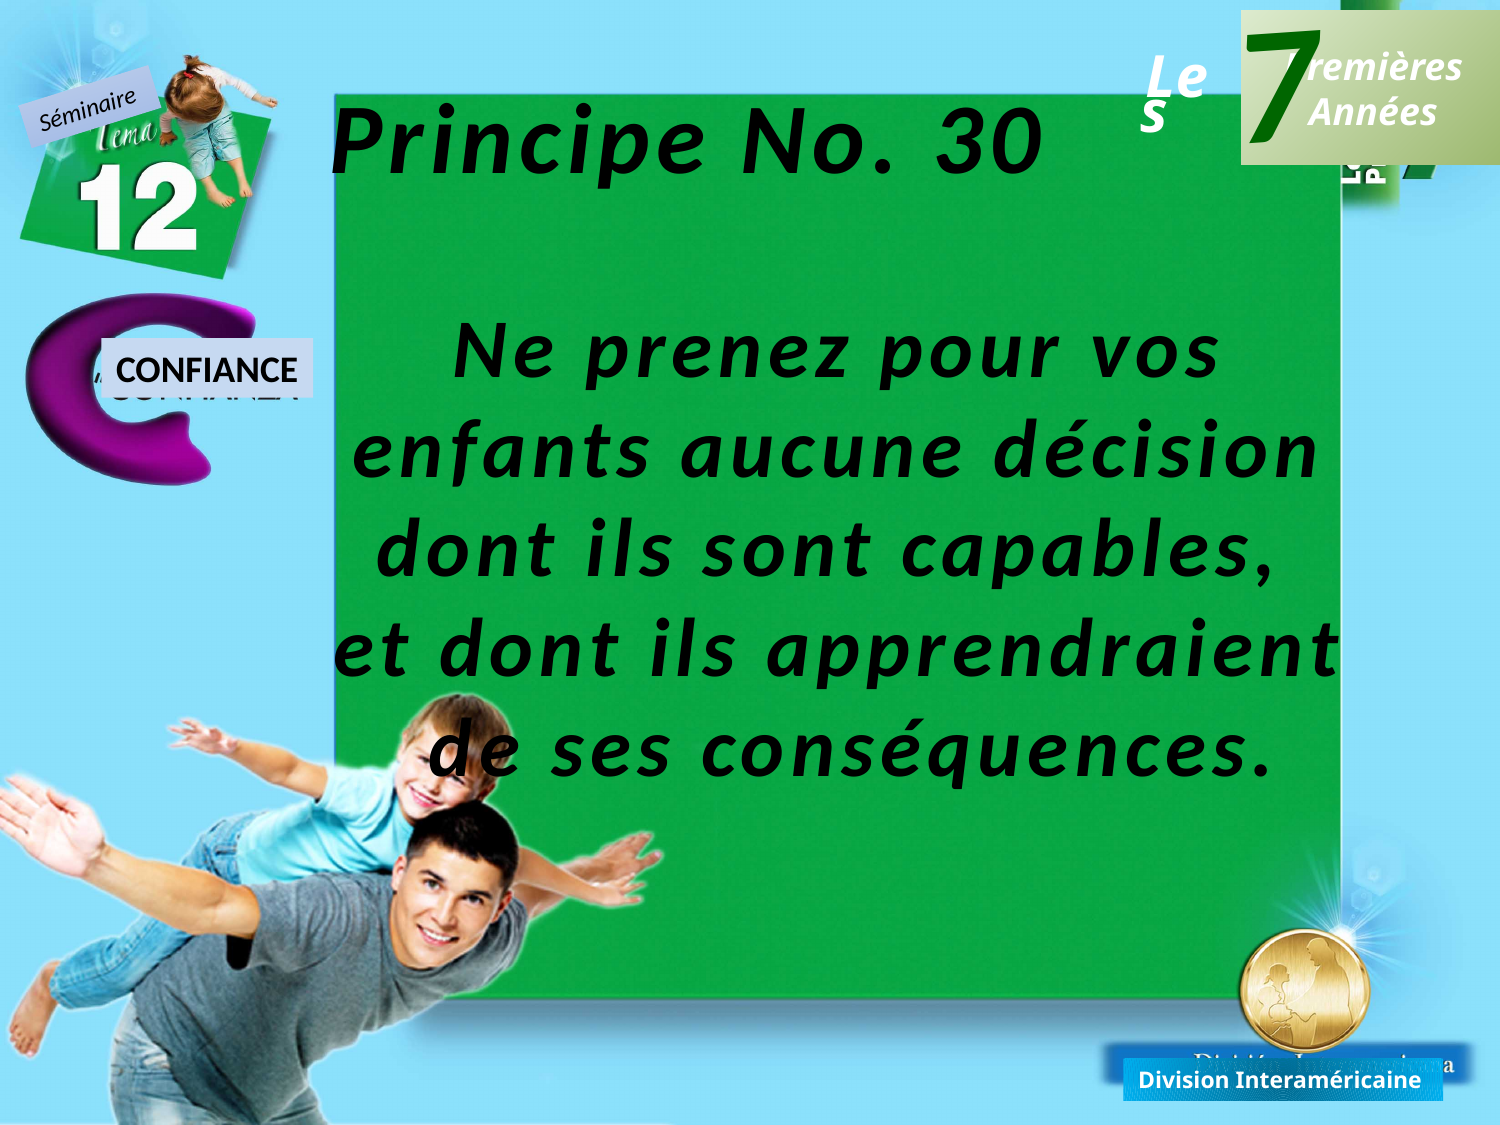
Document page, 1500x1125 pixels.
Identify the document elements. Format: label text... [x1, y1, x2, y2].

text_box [1119, 0, 1500, 185]
text_box CONFIANCE [101, 338, 314, 398]
picture [0, 0, 1500, 1125]
text_box Division Interaméricaine [1123, 1058, 1444, 1101]
text_box Principe No. 30 Ne prenez pour vos enfants aucune décision dont ils sont capables, et dont ils apprendraient de ses conséquences. [314, 66, 1365, 801]
text_box Séminaire [18, 65, 162, 149]
